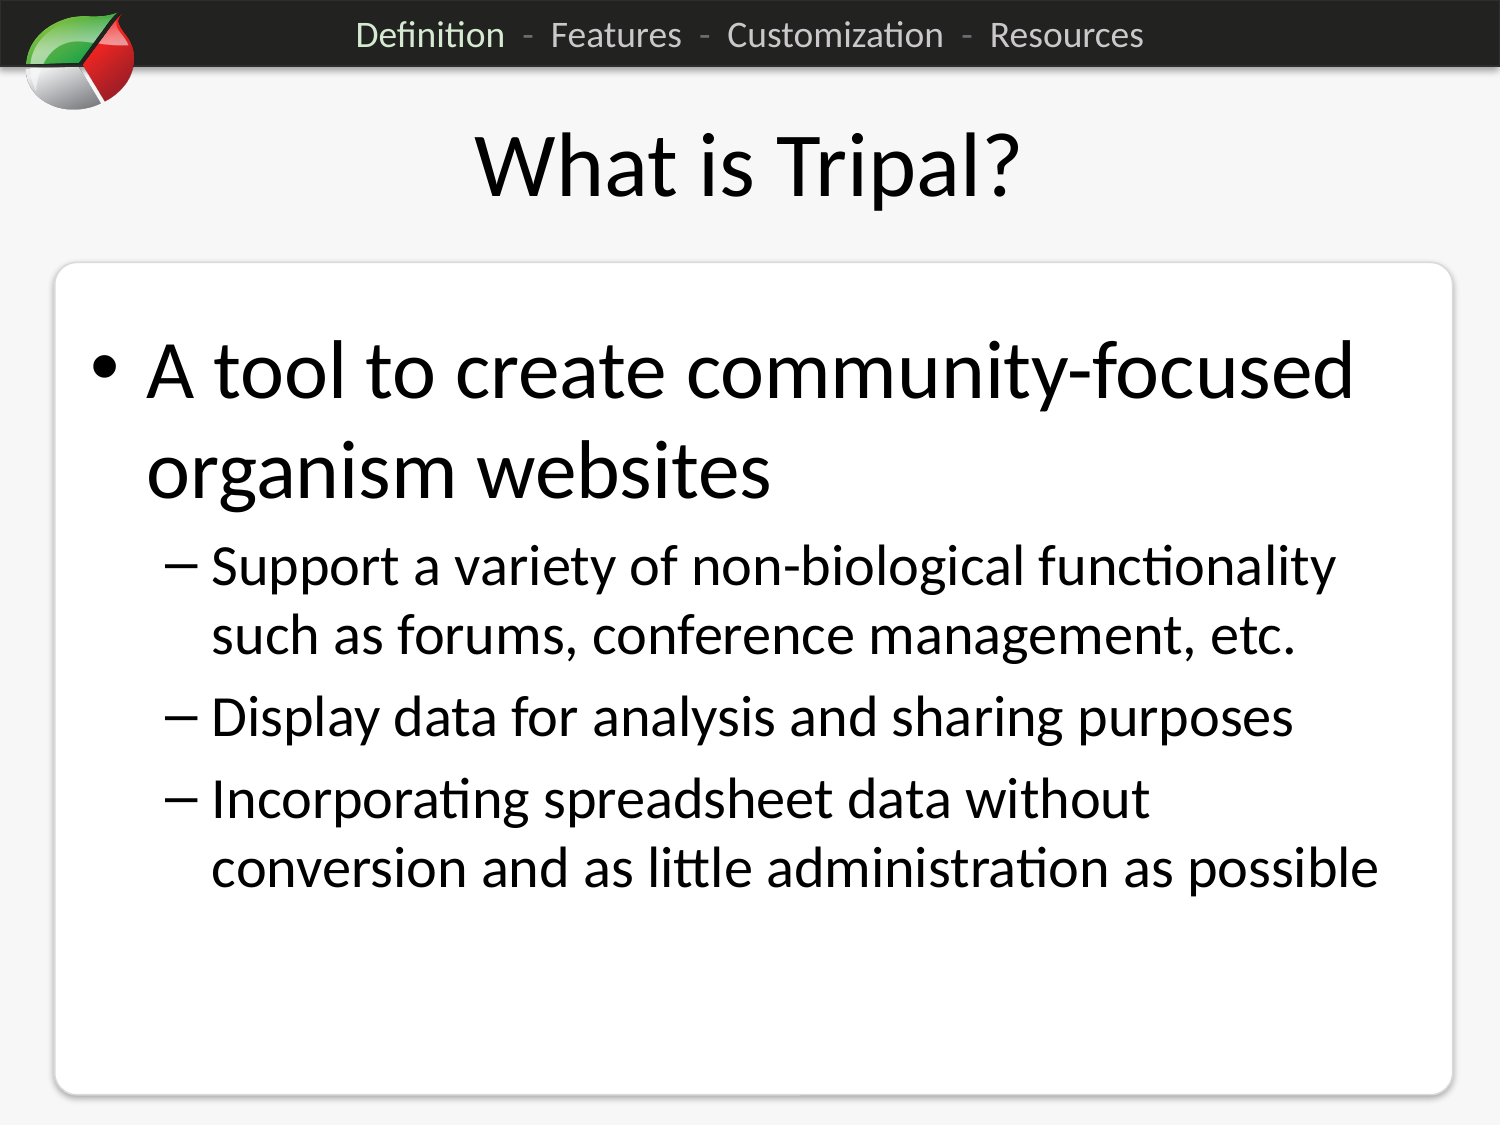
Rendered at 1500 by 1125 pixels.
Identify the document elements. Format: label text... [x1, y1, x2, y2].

text_box [53, 261, 1454, 1096]
list A tool to create community-focused organism websites Support a variety of non-biological functionality such as forums, conference management, etc. Display data for analysis and sharing purposes Incorporating spreadsheet data without conversion and as little administration as possible [75, 307, 1425, 1076]
text_box Definition - Features - Customization - Resources [0, 0, 1500, 67]
picture [24, 6, 138, 112]
title What is Tripal? [75, 76, 1425, 254]
